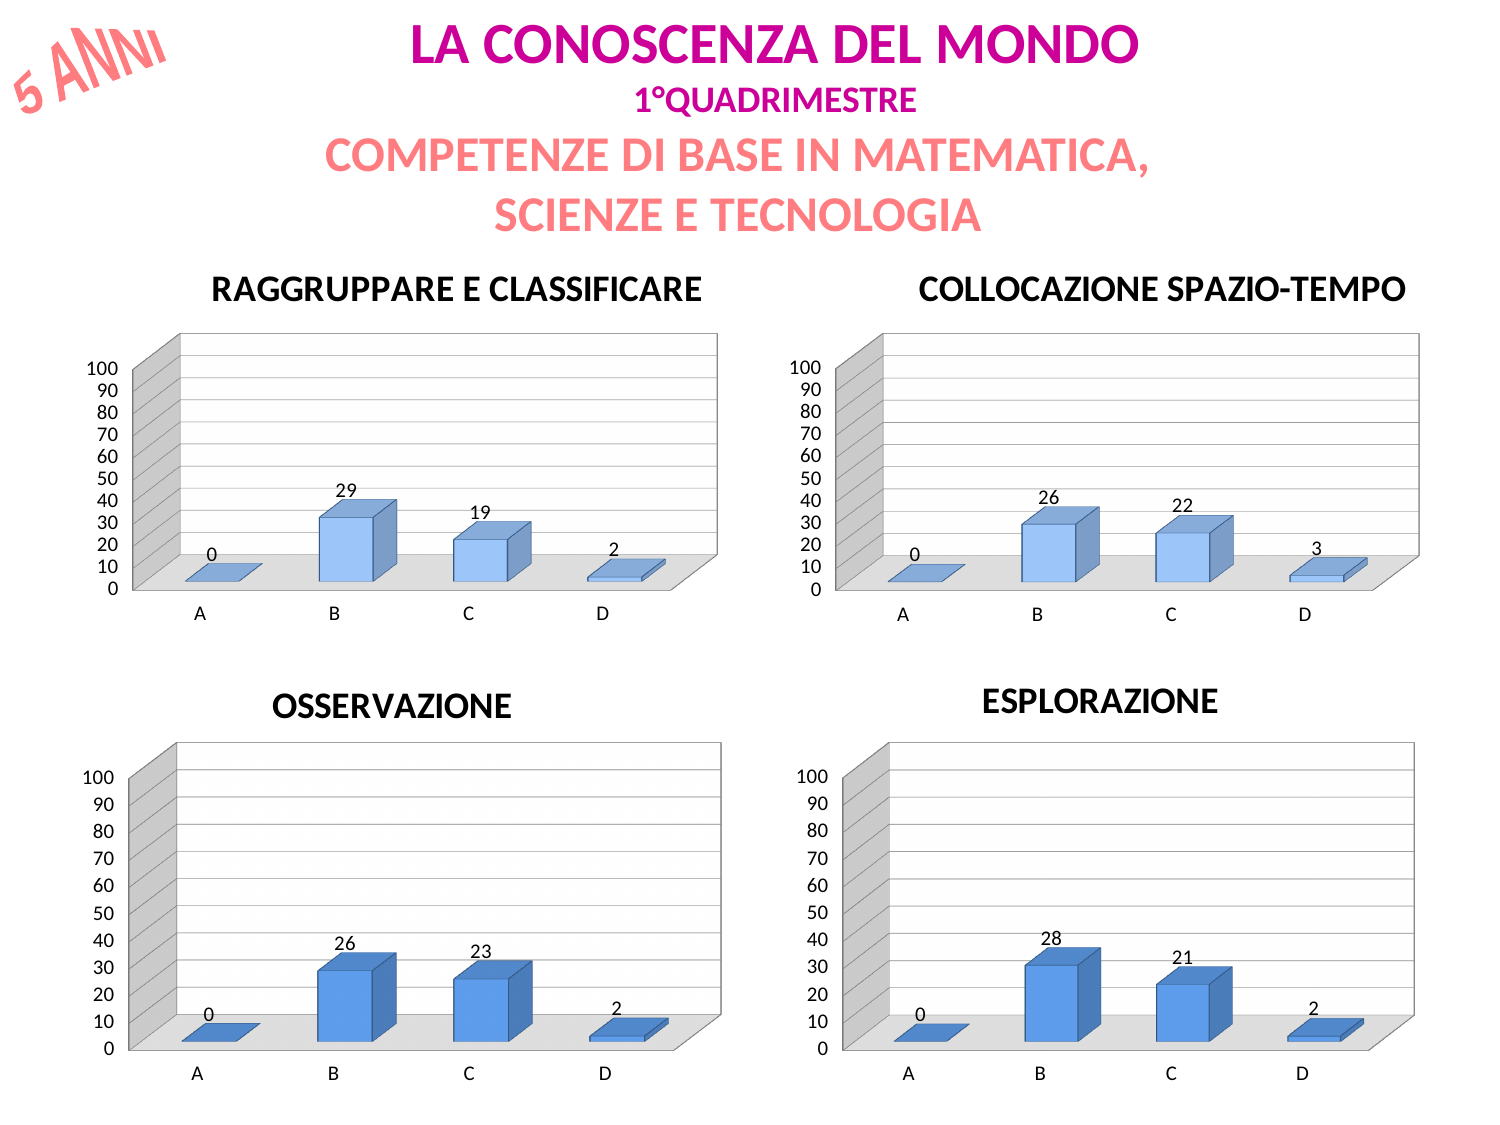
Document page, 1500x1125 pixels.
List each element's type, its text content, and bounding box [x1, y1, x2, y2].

chart [775, 656, 1436, 1095]
text_box Competenze di base in matematica, scienze e tecnologia [277, 113, 1199, 249]
chart [64, 249, 739, 634]
chart [775, 249, 1434, 634]
text_box LA CONOSCENZA DEL MONDO 1°QUADRIMESTRE [395, 0, 1156, 113]
chart [64, 656, 739, 1095]
